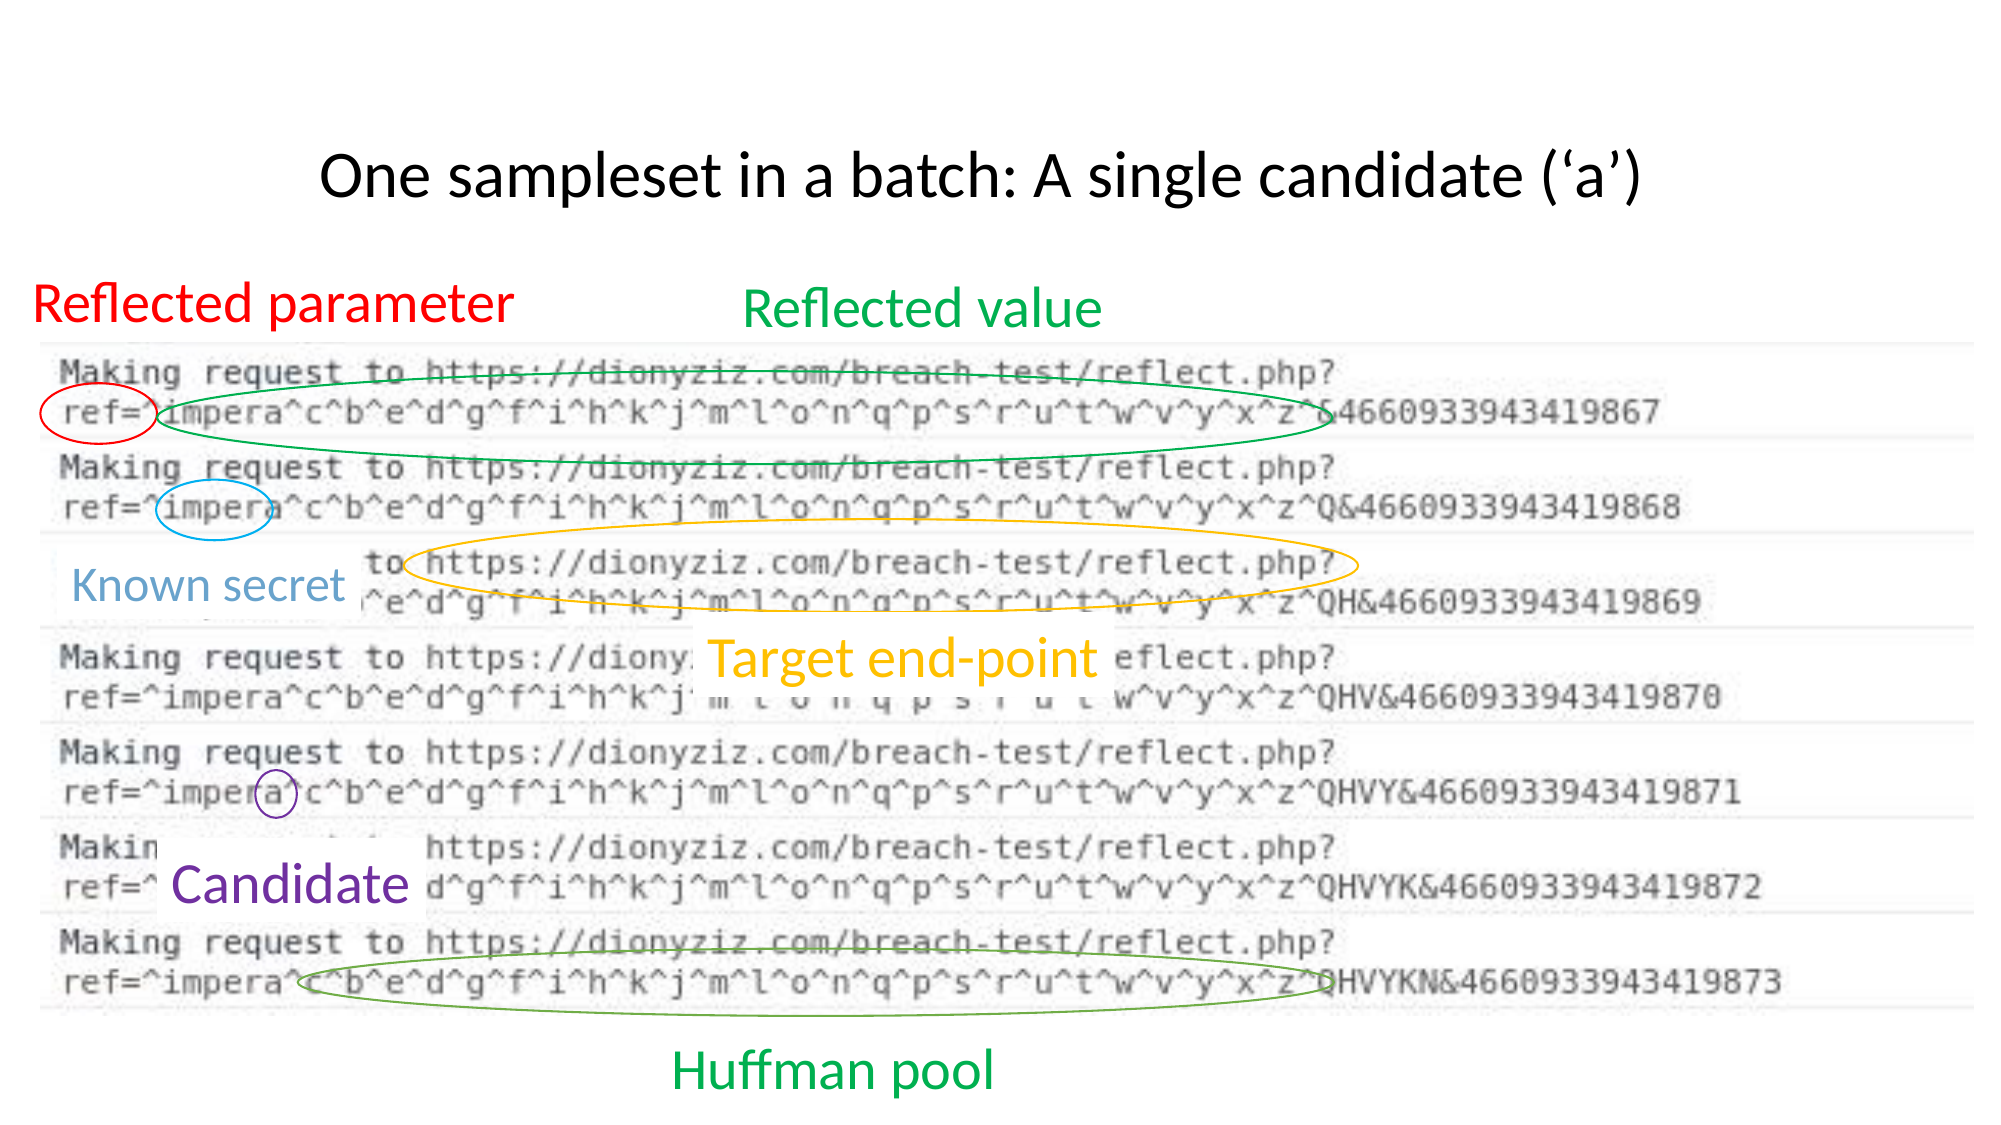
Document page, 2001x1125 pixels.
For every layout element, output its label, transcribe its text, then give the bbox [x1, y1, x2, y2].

text_box Reflected value [727, 261, 1119, 342]
picture [40, 342, 1974, 1016]
text_box Reflected parameter [17, 256, 532, 341]
text_box One sampleset in a batch: A single candidate (‘a’) [305, 123, 1660, 219]
text_box Huffman pool [656, 1023, 1011, 1109]
